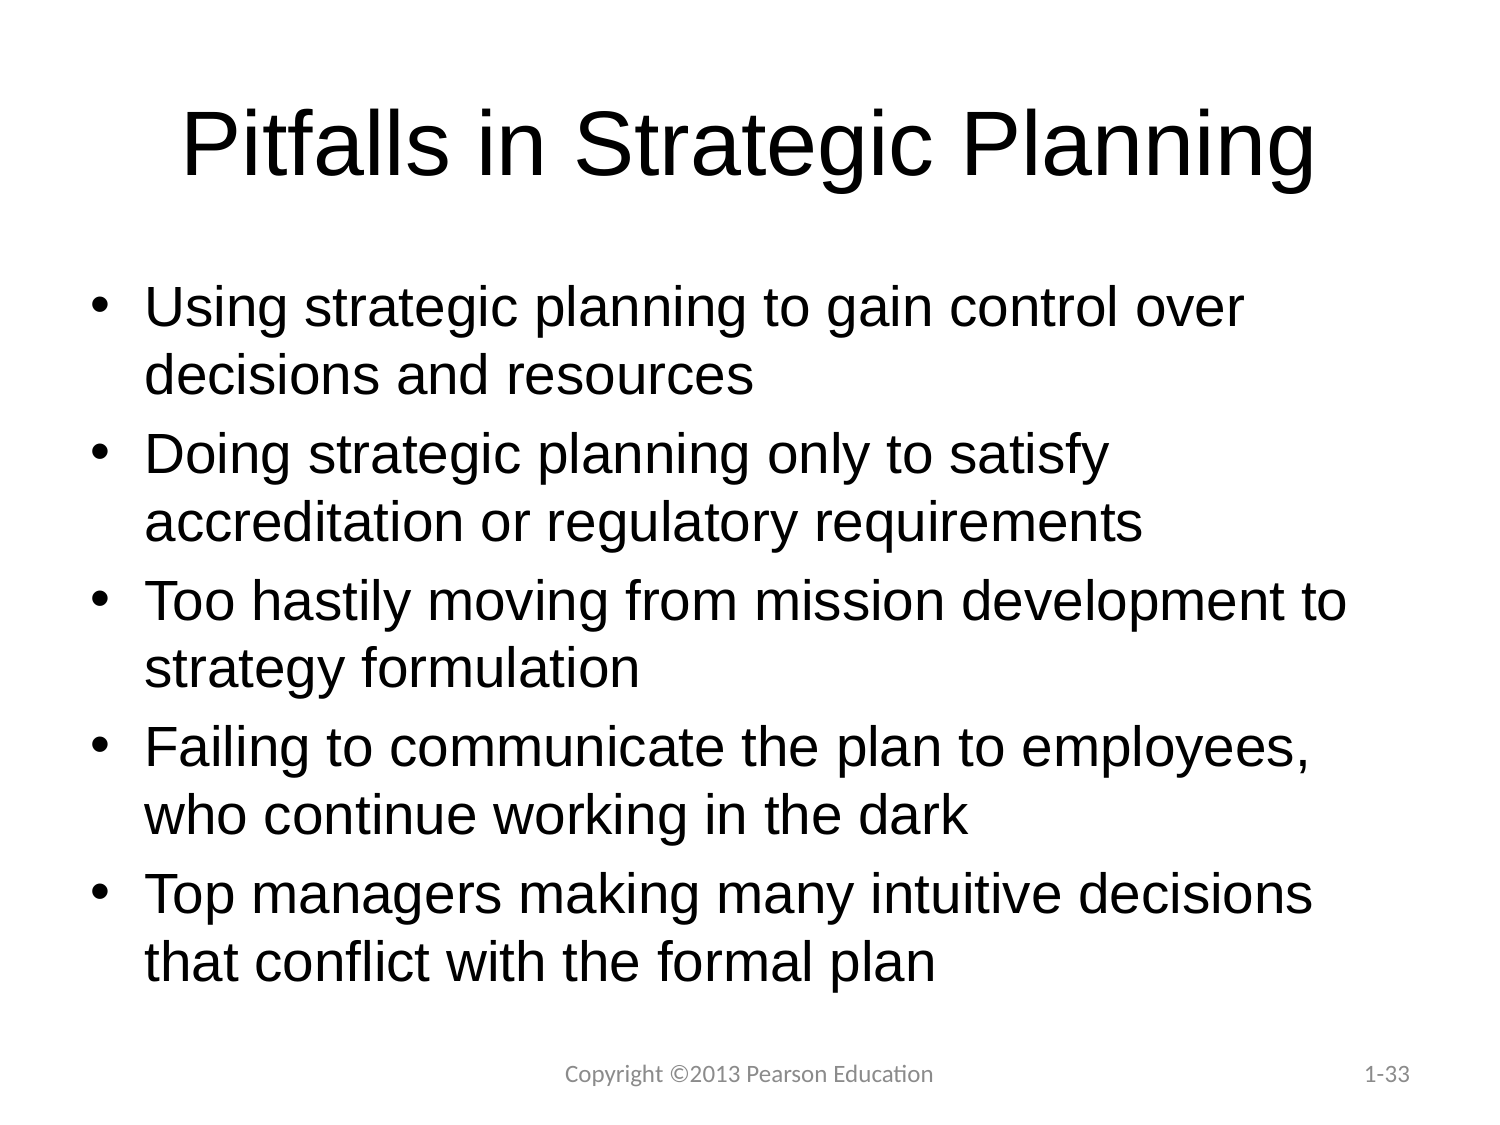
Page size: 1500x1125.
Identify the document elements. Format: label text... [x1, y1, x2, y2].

slide_number 1-33 [1074, 1042, 1425, 1103]
title Pitfalls in Strategic Planning [75, 45, 1425, 233]
footer Copyright ©2013 Pearson Education [512, 1042, 988, 1103]
list Using strategic planning to gain control over decisions and resources Doing strategic planning only to satisfy accreditation or regulatory requirements Too hastily moving from mission development to strategy formulation Failing to communicate the plan to employees, who continue working in the dark Top managers making many intuitive decisions that conflict with the formal plan [75, 262, 1425, 1005]
